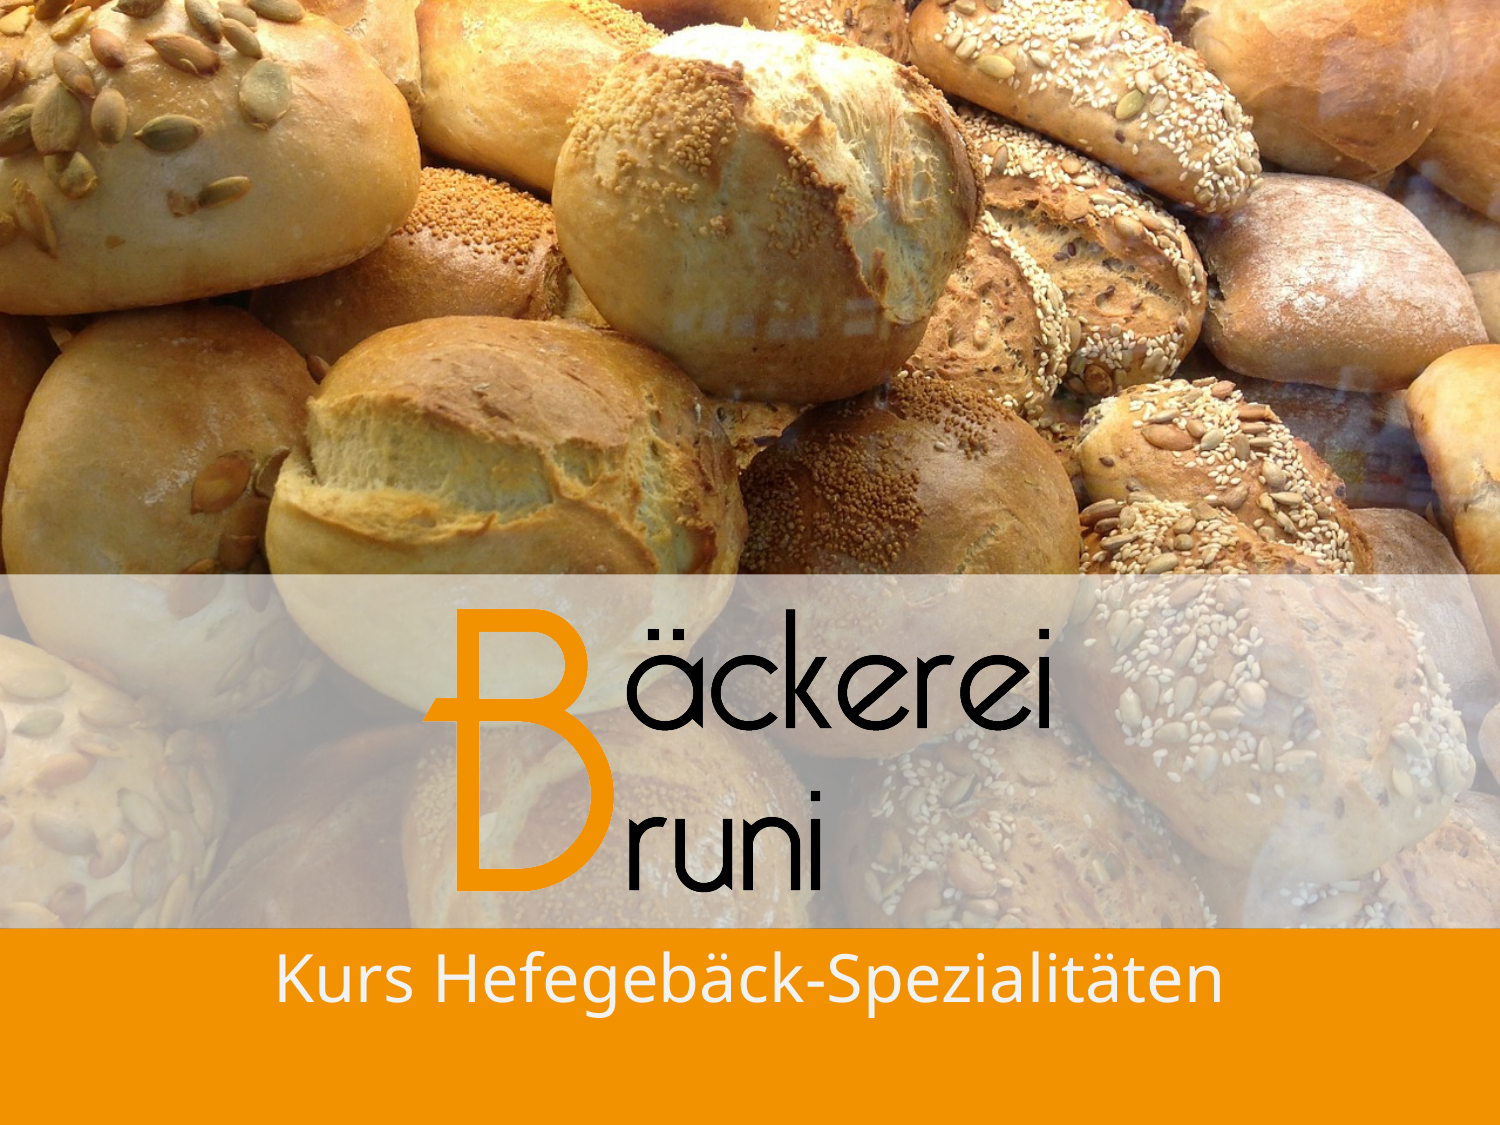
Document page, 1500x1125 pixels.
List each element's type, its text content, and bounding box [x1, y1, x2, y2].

picture [0, 0, 1500, 928]
subtitle Kurs Hefegebäck-Spezialitäten [0, 928, 1500, 1125]
